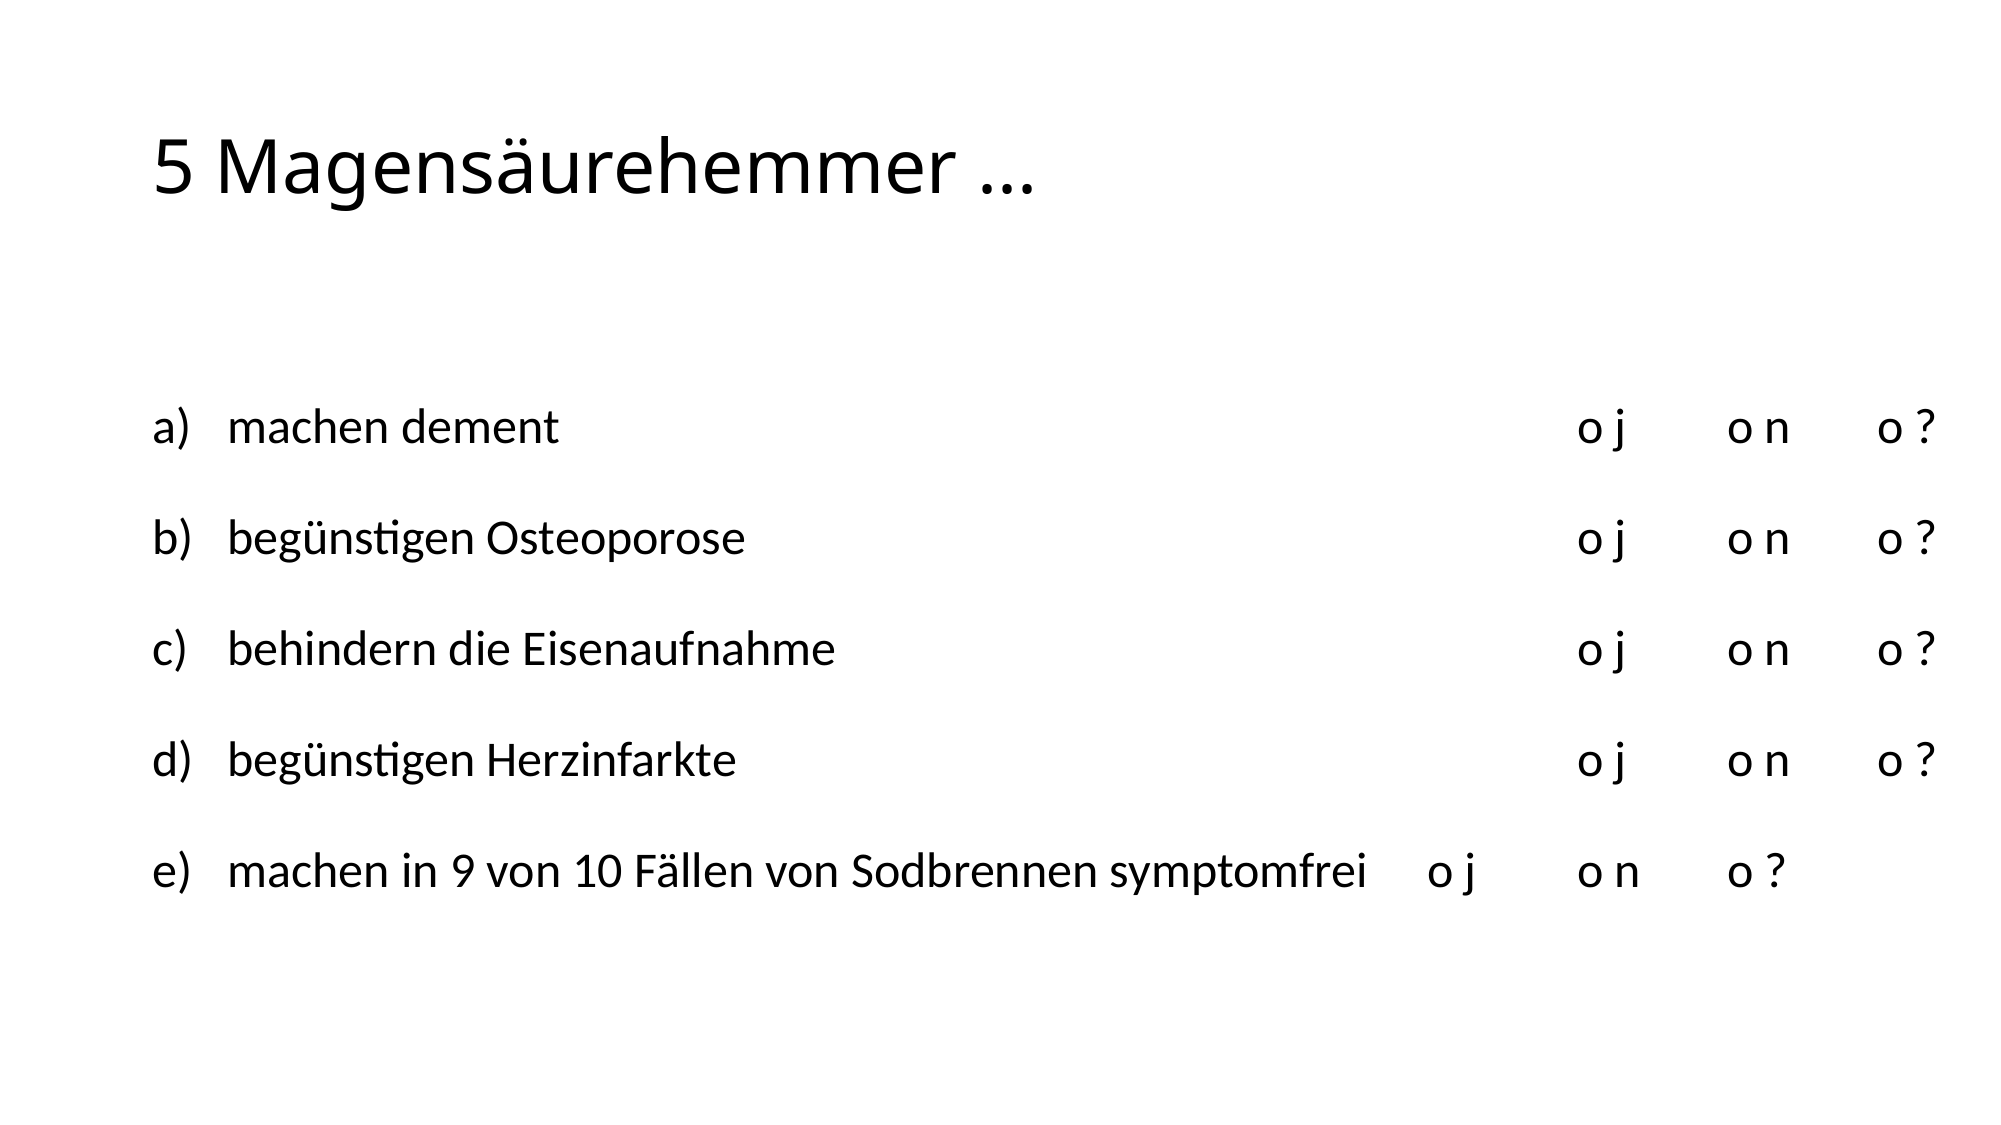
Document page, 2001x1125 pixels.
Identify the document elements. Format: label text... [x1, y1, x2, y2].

title 5 Magensäurehemmer ... [137, 0, 1863, 340]
list machen dement o j o n o ? begünstigen Osteoporose o j o n o ? behindern die Eisenaufnahme o j o n o ? begünstigen Herzinfarkte o j o n o ? machen in 9 von 10 Fällen von Sodbrennen symptomfrei o j o n o ? [137, 356, 1986, 1094]
